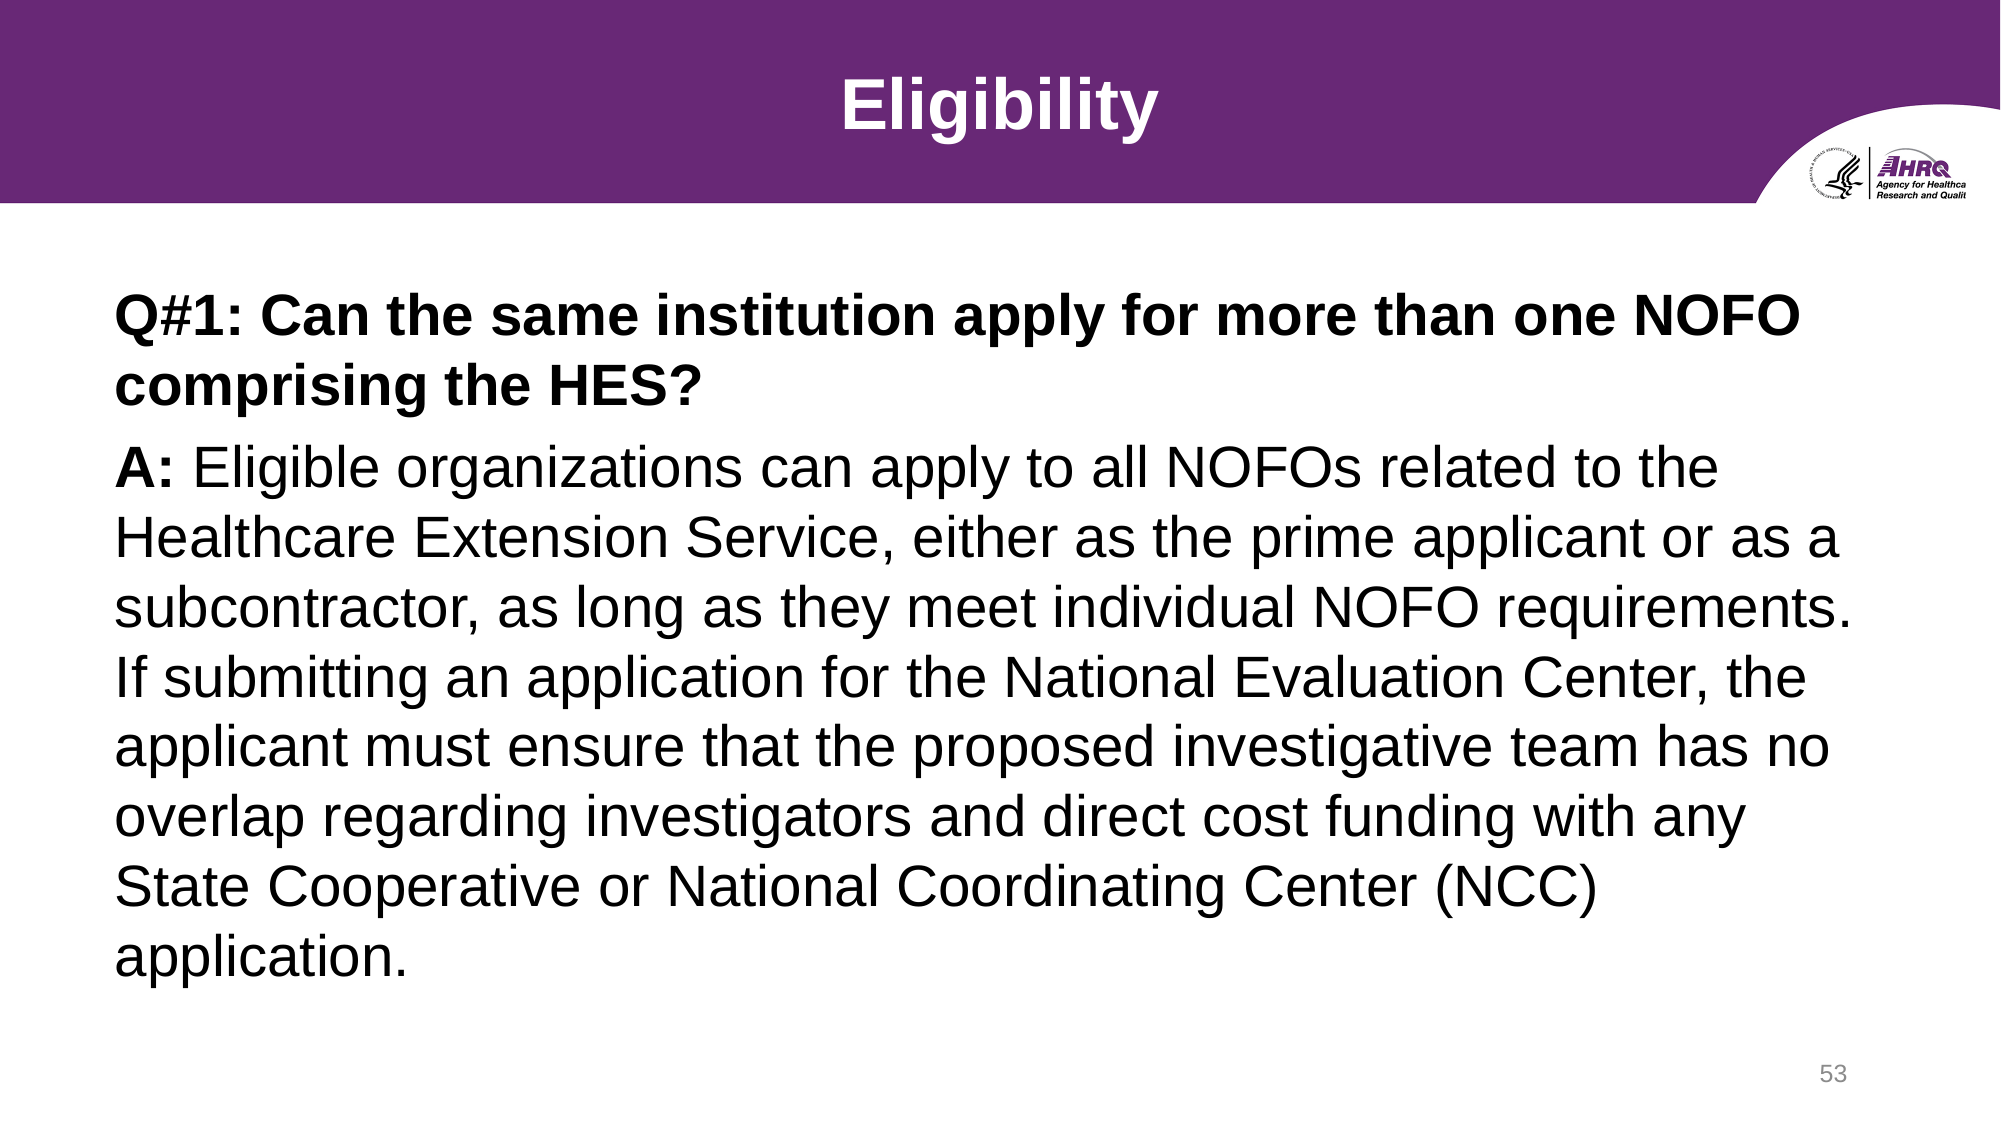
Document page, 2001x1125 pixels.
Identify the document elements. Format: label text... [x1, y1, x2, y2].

picture [0, 0, 2001, 1125]
slide_number 53 [1412, 1042, 1863, 1103]
title Eligibility [275, 50, 1725, 152]
list Q#1: Can the same institution apply for more than one NOFO comprising the HES? A: Eligible organizations can apply to all NOFOs related to the Healthcare Extension Service, either as the prime applicant or as a subcontractor, as long as they meet individual NOFO requirements. If submitting an application for the National Evaluation Center, the applicant must ensure that the proposed investigative team has no overlap regarding investigators and direct cost funding with any State Cooperative or National Coordinating Center (NCC) application. [99, 270, 1900, 1013]
